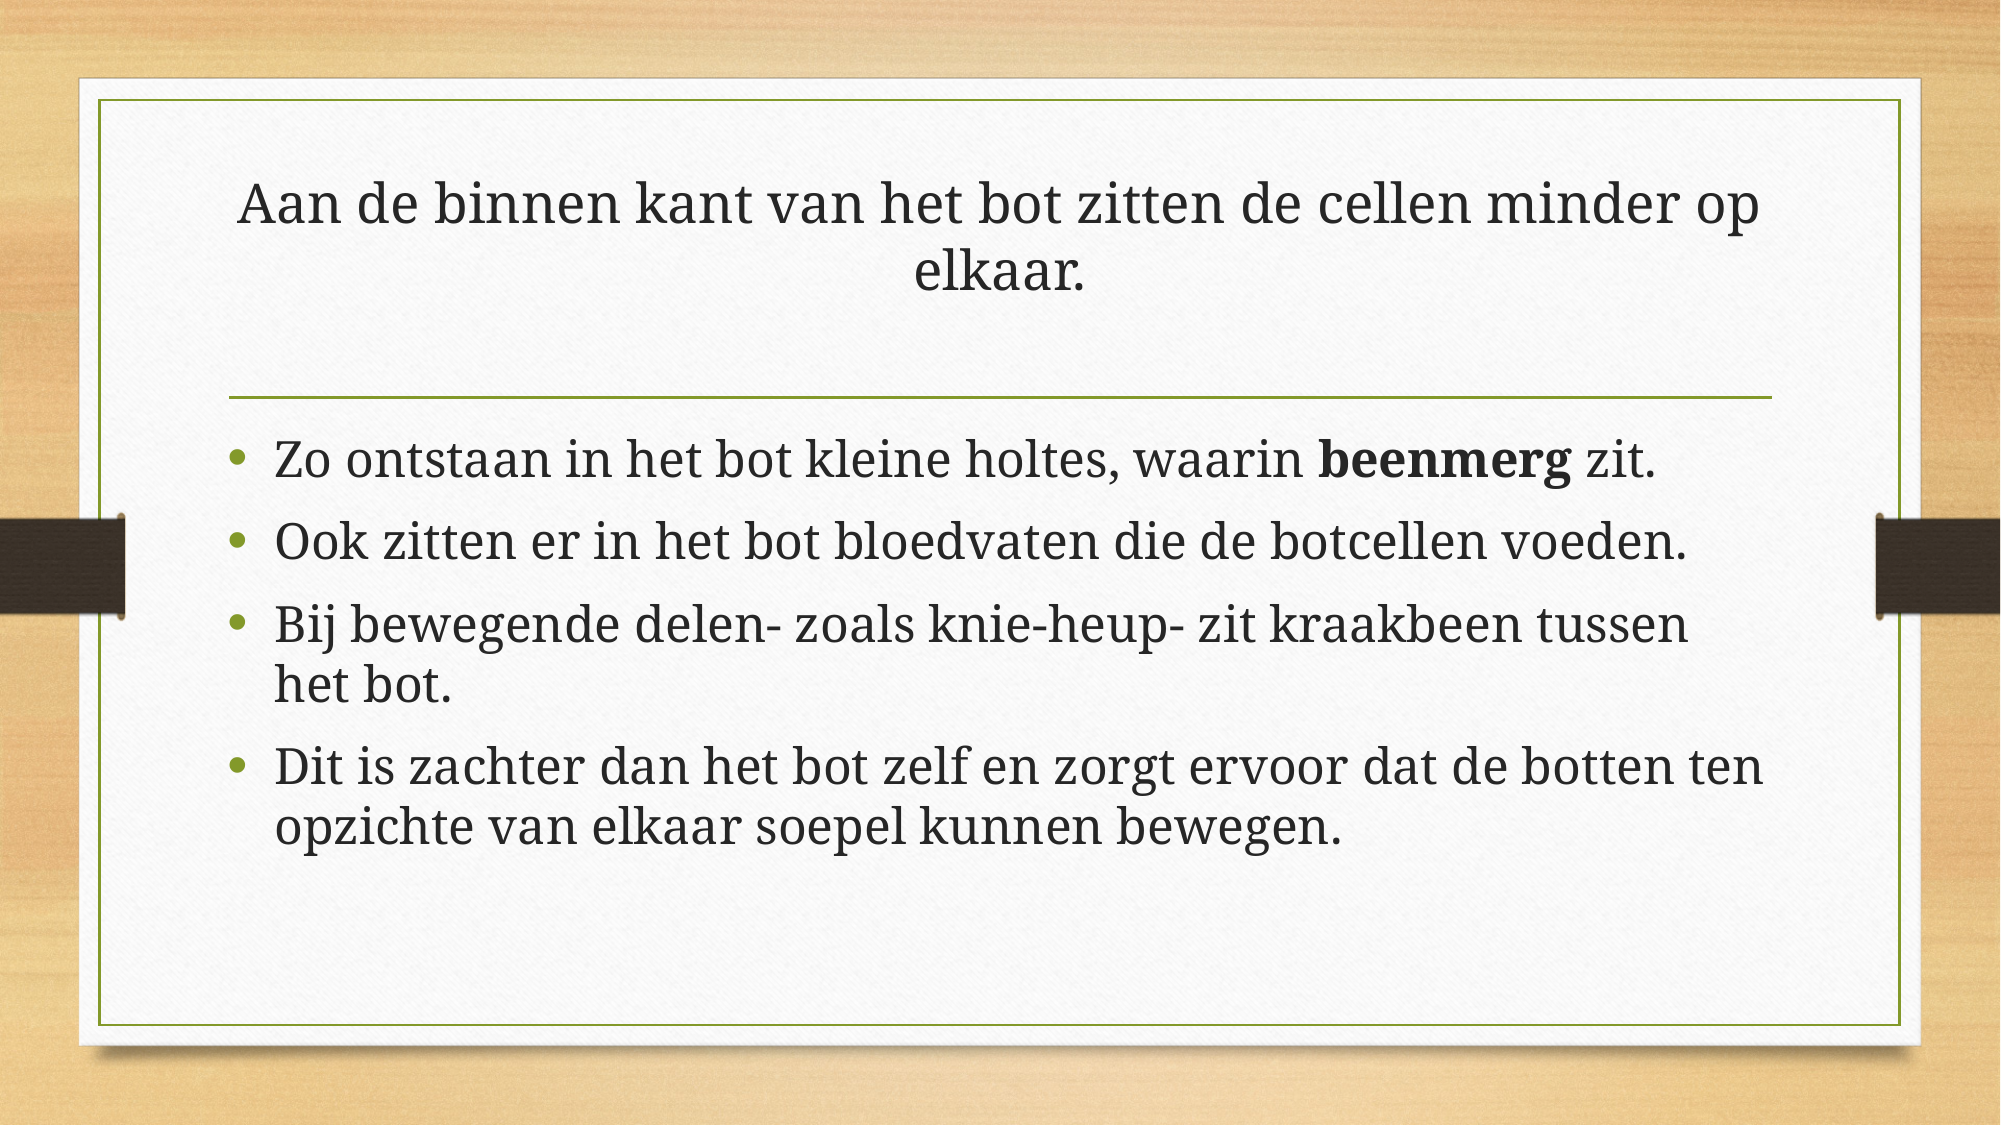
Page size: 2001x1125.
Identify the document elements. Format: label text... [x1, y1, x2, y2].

picture [0, 0, 2001, 1125]
title Aan de binnen kant van het bot zitten de cellen minder op elkaar. [212, 161, 1788, 375]
list Zo ontstaan in het bot kleine holtes, waarin beenmerg zit. Ook zitten er in het bot bloedvaten die de botcellen voeden. Bij bewegende delen- zoals knie-heup- zit kraakbeen tussen het bot. Dit is zachter dan het bot zelf en zorgt ervoor dat de botten ten opzichte van elkaar soepel kunnen bewegen. [212, 419, 1788, 964]
